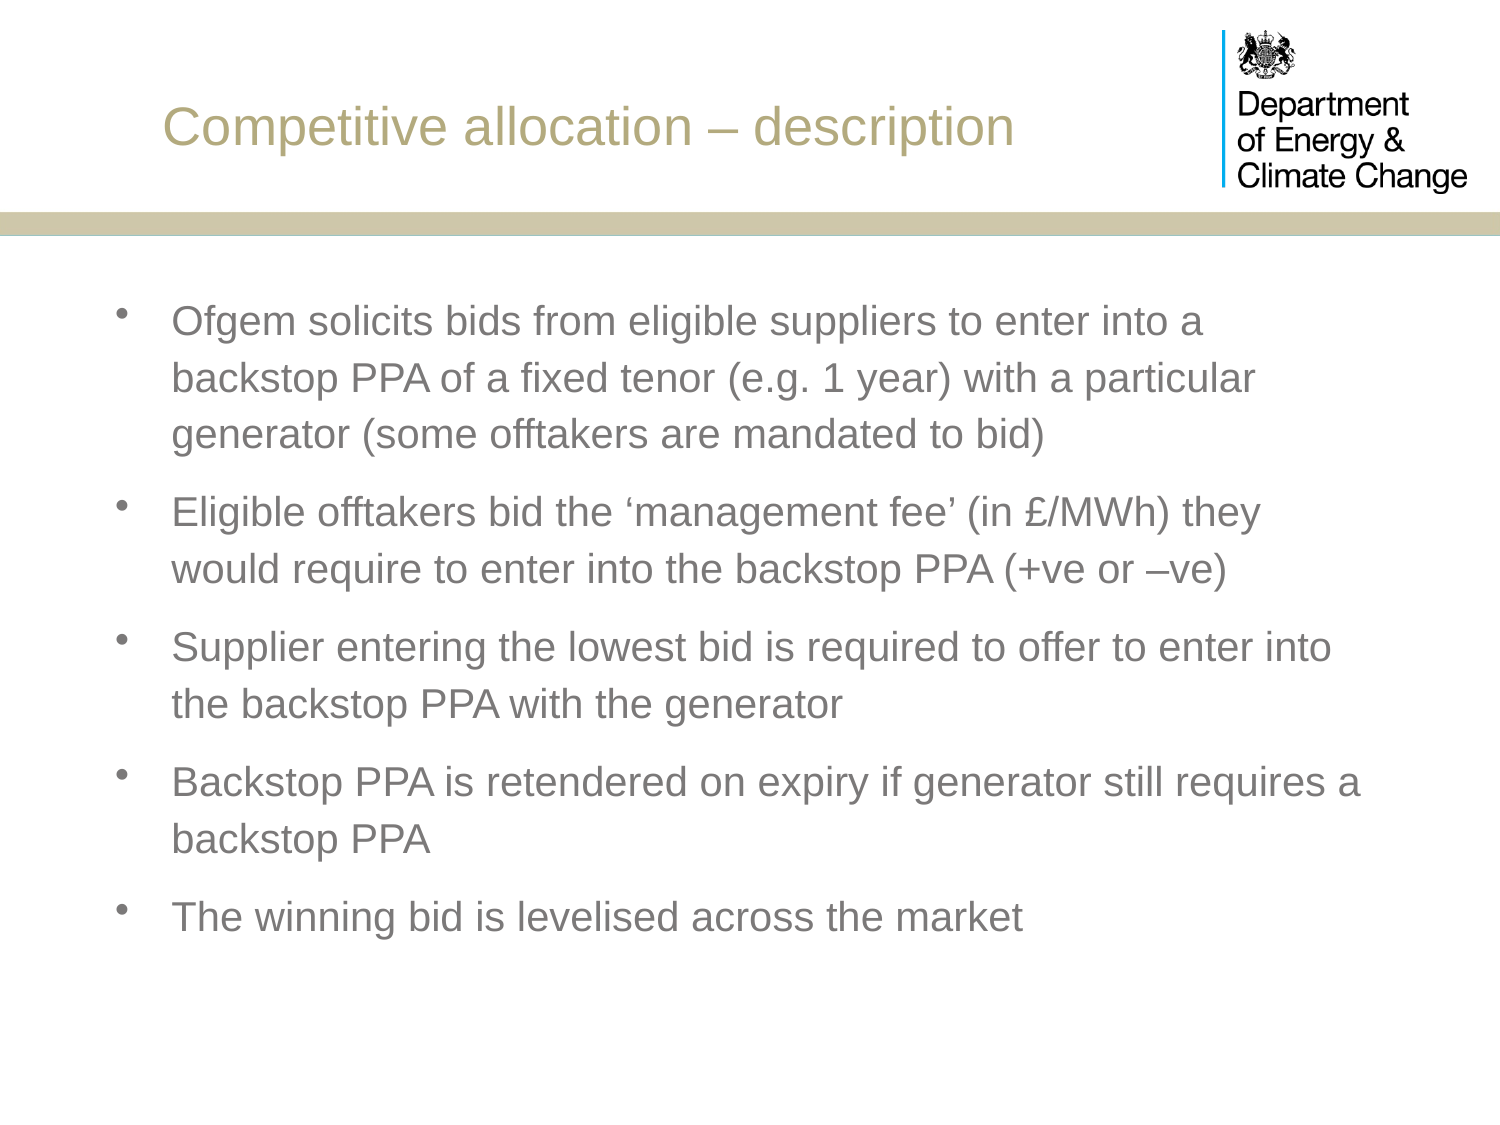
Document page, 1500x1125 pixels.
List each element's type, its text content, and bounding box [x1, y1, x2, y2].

title Competitive allocation – description [147, 83, 1164, 167]
list Ofgem solicits bids from eligible suppliers to enter into a backstop PPA of a fixed tenor (e.g. 1 year) with a particular generator (some offtakers are mandated to bid) Eligible offtakers bid the ‘management fee’ (in £/MWh) they would require to enter into the backstop PPA (+ve or –ve) Supplier entering the lowest bid is required to offer to enter into the backstop PPA with the generator Backstop PPA is retendered on expiry if generator still requires a backstop PPA The winning bid is levelised across the market [100, 278, 1389, 1036]
picture [0, 208, 1500, 236]
picture [1222, 30, 1467, 194]
